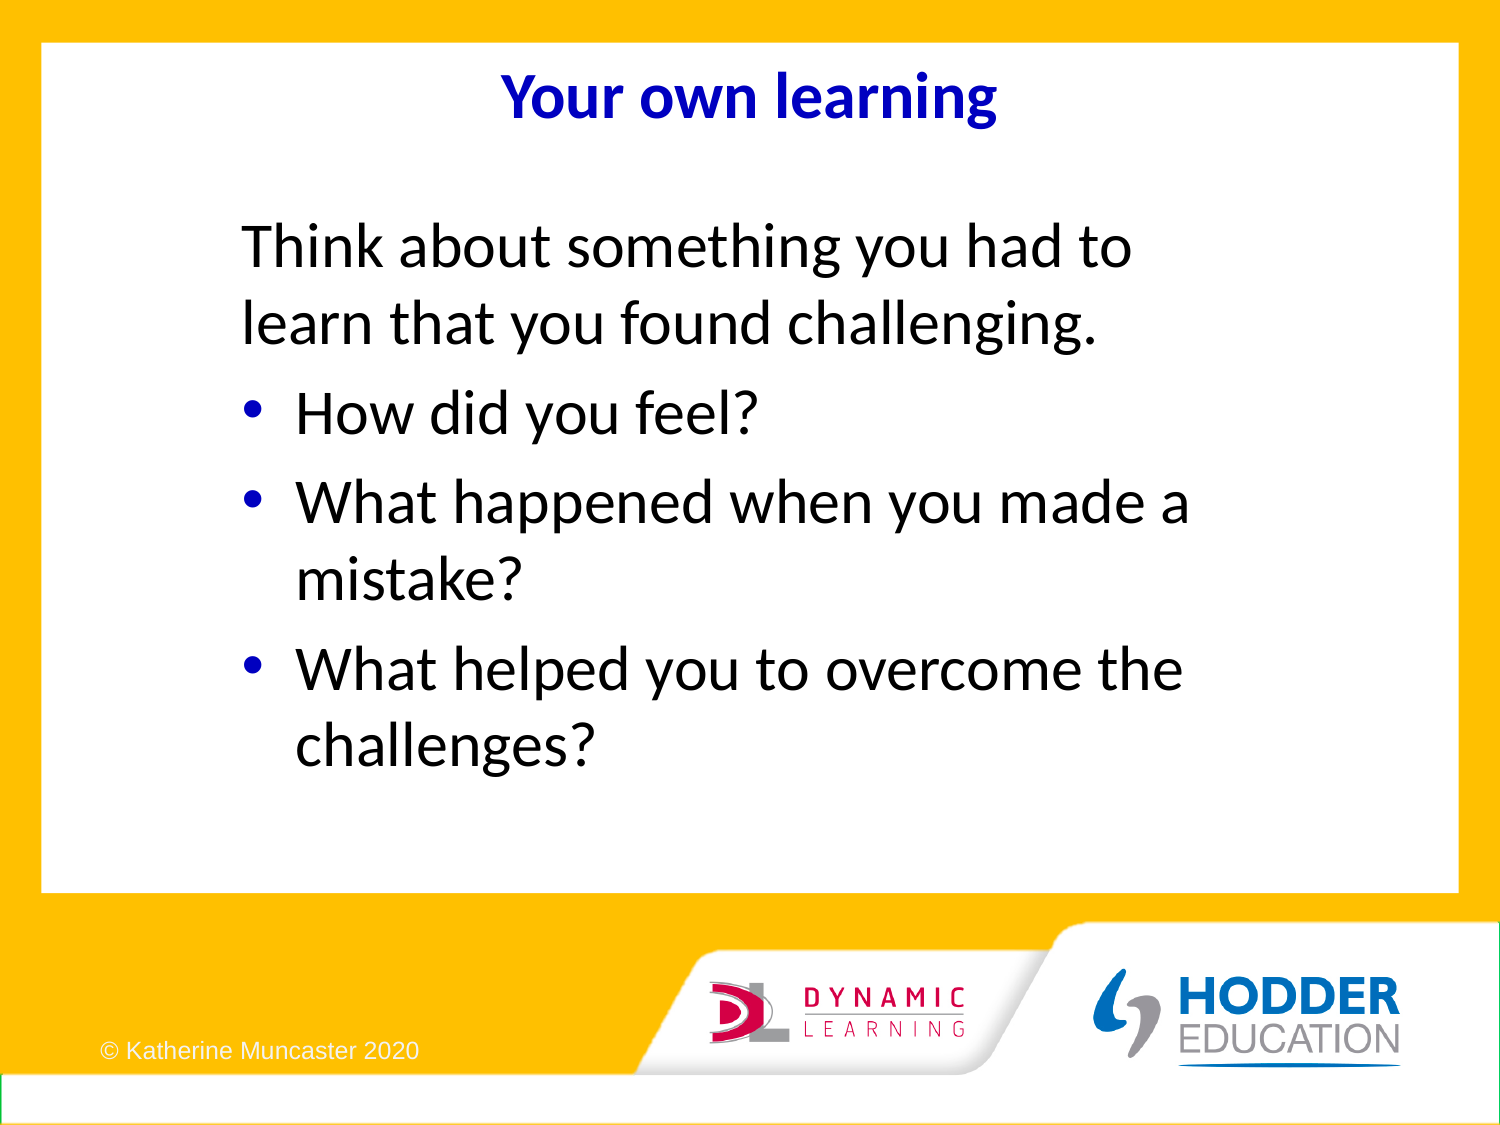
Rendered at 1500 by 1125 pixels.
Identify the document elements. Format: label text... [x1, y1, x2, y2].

list Think about something you had to learn that you found challenging. How did you feel? What happened when you made a mistake? What helped you to overcome the challenges? [226, 196, 1274, 792]
picture [0, 824, 1500, 1125]
title Your own learning [75, 45, 1425, 140]
